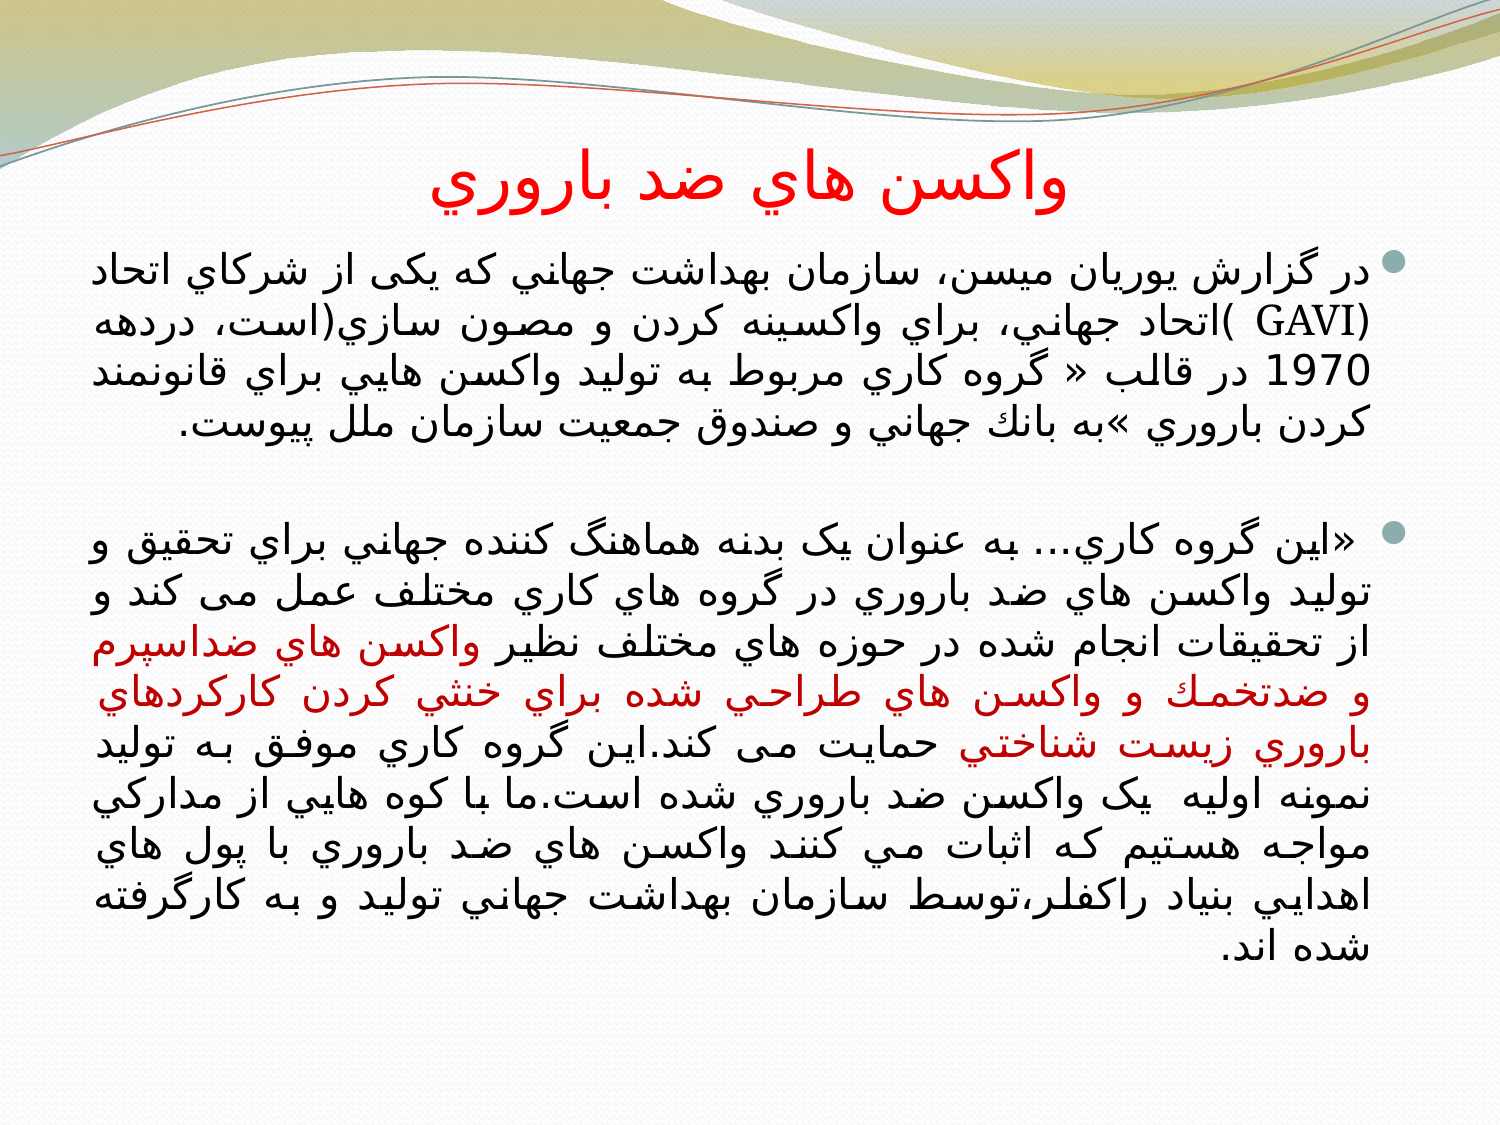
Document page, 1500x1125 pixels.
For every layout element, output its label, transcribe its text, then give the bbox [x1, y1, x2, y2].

title واكسن هاي ضد باروري [74, 115, 1426, 234]
list در گزارش يوريان ميسن، سازمان بهداشت جهاني كه یکی از شركاي اتحاد (GAVI )اتحاد جهاني، براي واكسينه كردن و مصون سازي(است، دردهه 1970 در قالب « گروه كاري مربوط به توليد واكسن هايي براي قانونمند كردن باروري »به بانك جهاني و صندوق جمعيت سازمان ملل پيوست. «اين گروه كاري... به عنوان یک بدنه هماهنگ کننده جهاني براي تحقيق و توليد واكسن هاي ضد باروري در گروه هاي كاري مختلف عمل می کند و از تحقيقات انجام شده در حوزه هاي مختلف نظير واكسن هاي ضداسپرم و ضدتخمك و واكسن هاي طراحي شده براي خنثي کردن كاركردهاي باروري زيست شناختي حمايت می کند.اين گروه كاري موفق به توليد نمونه اوليه یک واكسن ضد باروري شده است.ما با كوه هايي از مداركي مواجه هستيم كه اثبات مي كنند واكسن هاي ضد باروري با پول هاي اهدايي بنياد راكفلر،توسط سازمان بهداشت جهاني توليد و به كارگرفته شده اند. [74, 234, 1426, 1038]
